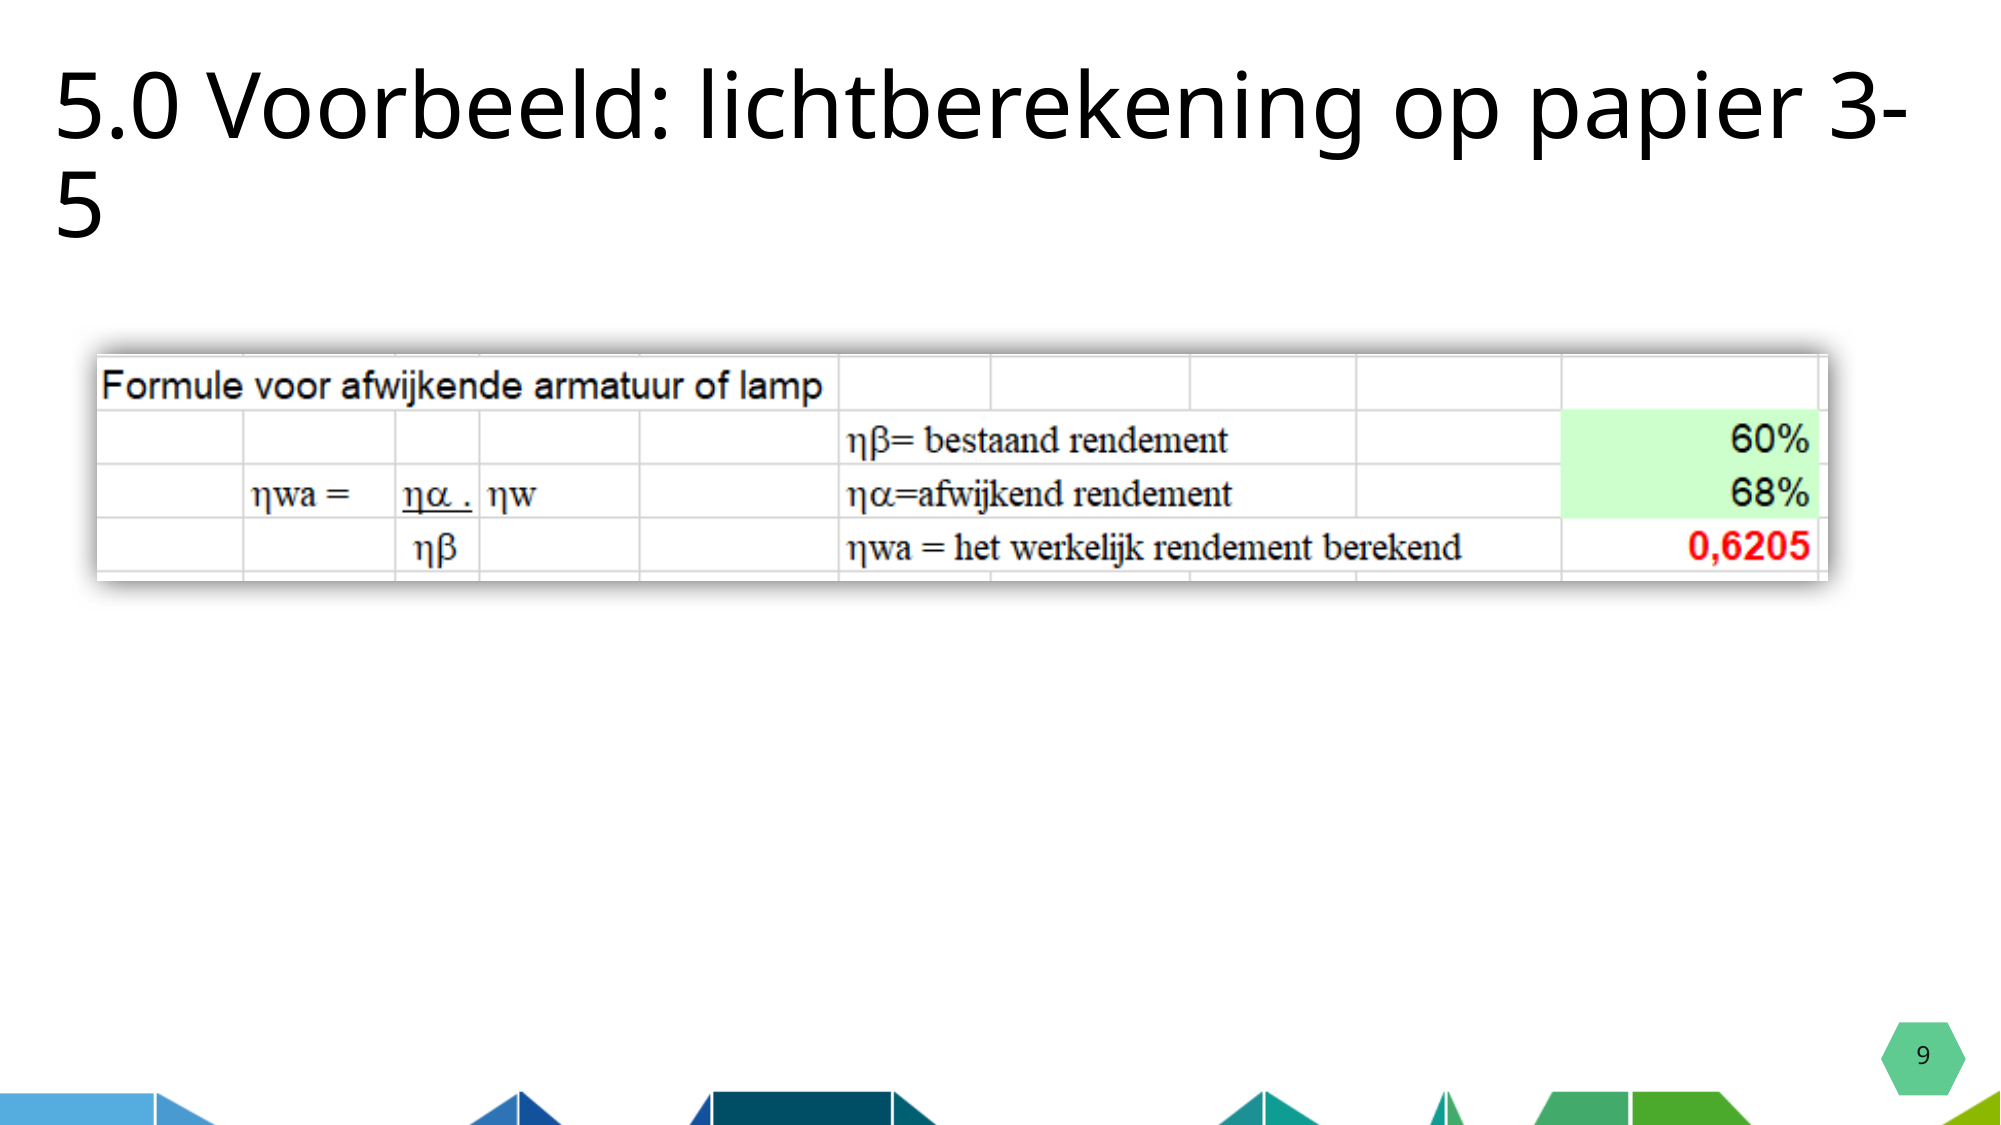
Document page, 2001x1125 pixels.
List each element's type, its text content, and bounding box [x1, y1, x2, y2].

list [97, 354, 1828, 581]
title 5.0 Voorbeeld: lichtberekening op papier 3-5 [38, 38, 1962, 278]
slide_number 9 [1884, 1026, 1962, 1087]
picture [0, 1086, 2000, 1125]
